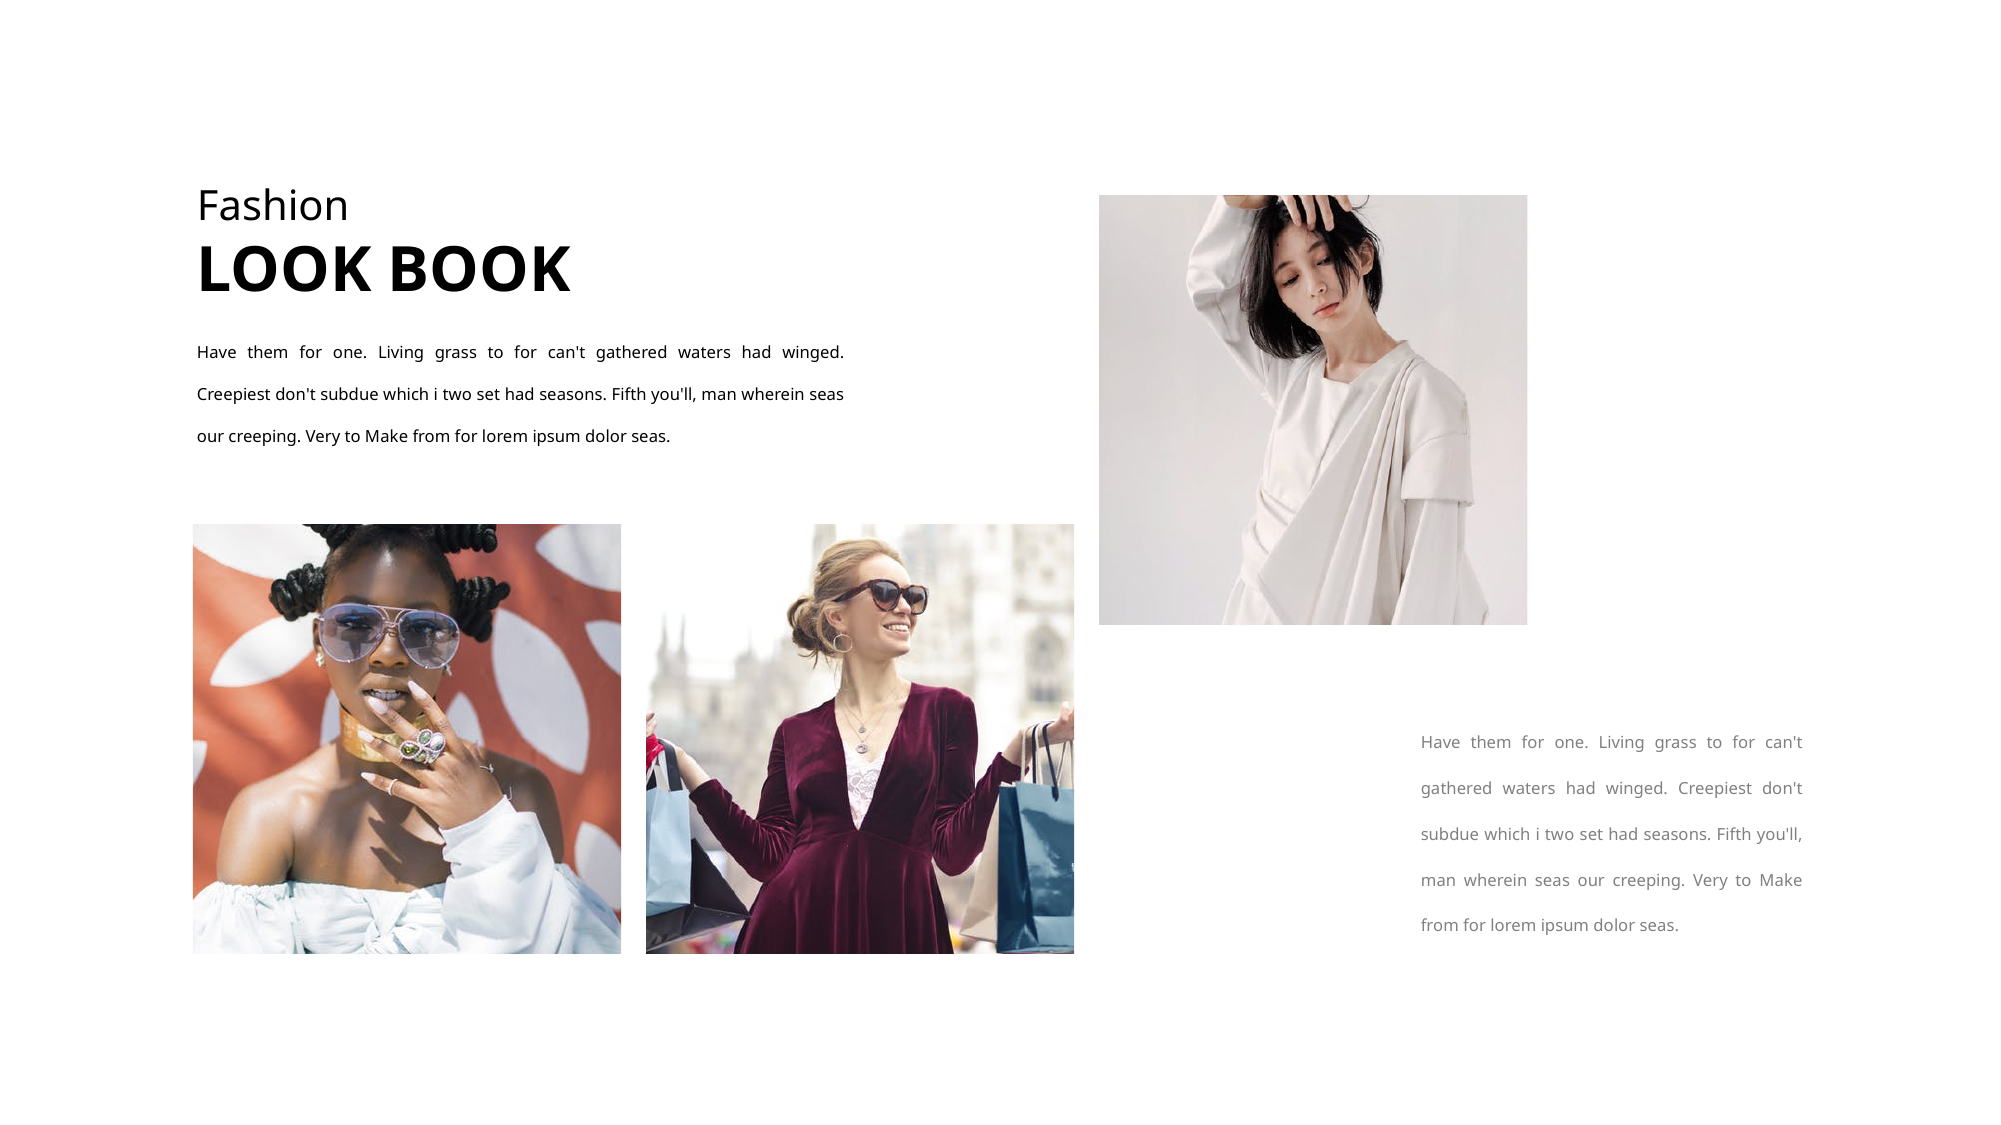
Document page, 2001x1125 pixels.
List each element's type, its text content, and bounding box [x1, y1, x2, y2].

picture [192, 524, 622, 954]
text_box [181, 171, 861, 448]
picture [1099, 195, 1528, 625]
text_box Have them for one. Living grass to for can't gathered waters had winged. Creepiest don't subdue which i two set had seasons. Fifth you'll, man wherein seas our creeping. Very to Make from for lorem ipsum dolor seas. [1406, 698, 1818, 943]
picture [645, 524, 1075, 954]
